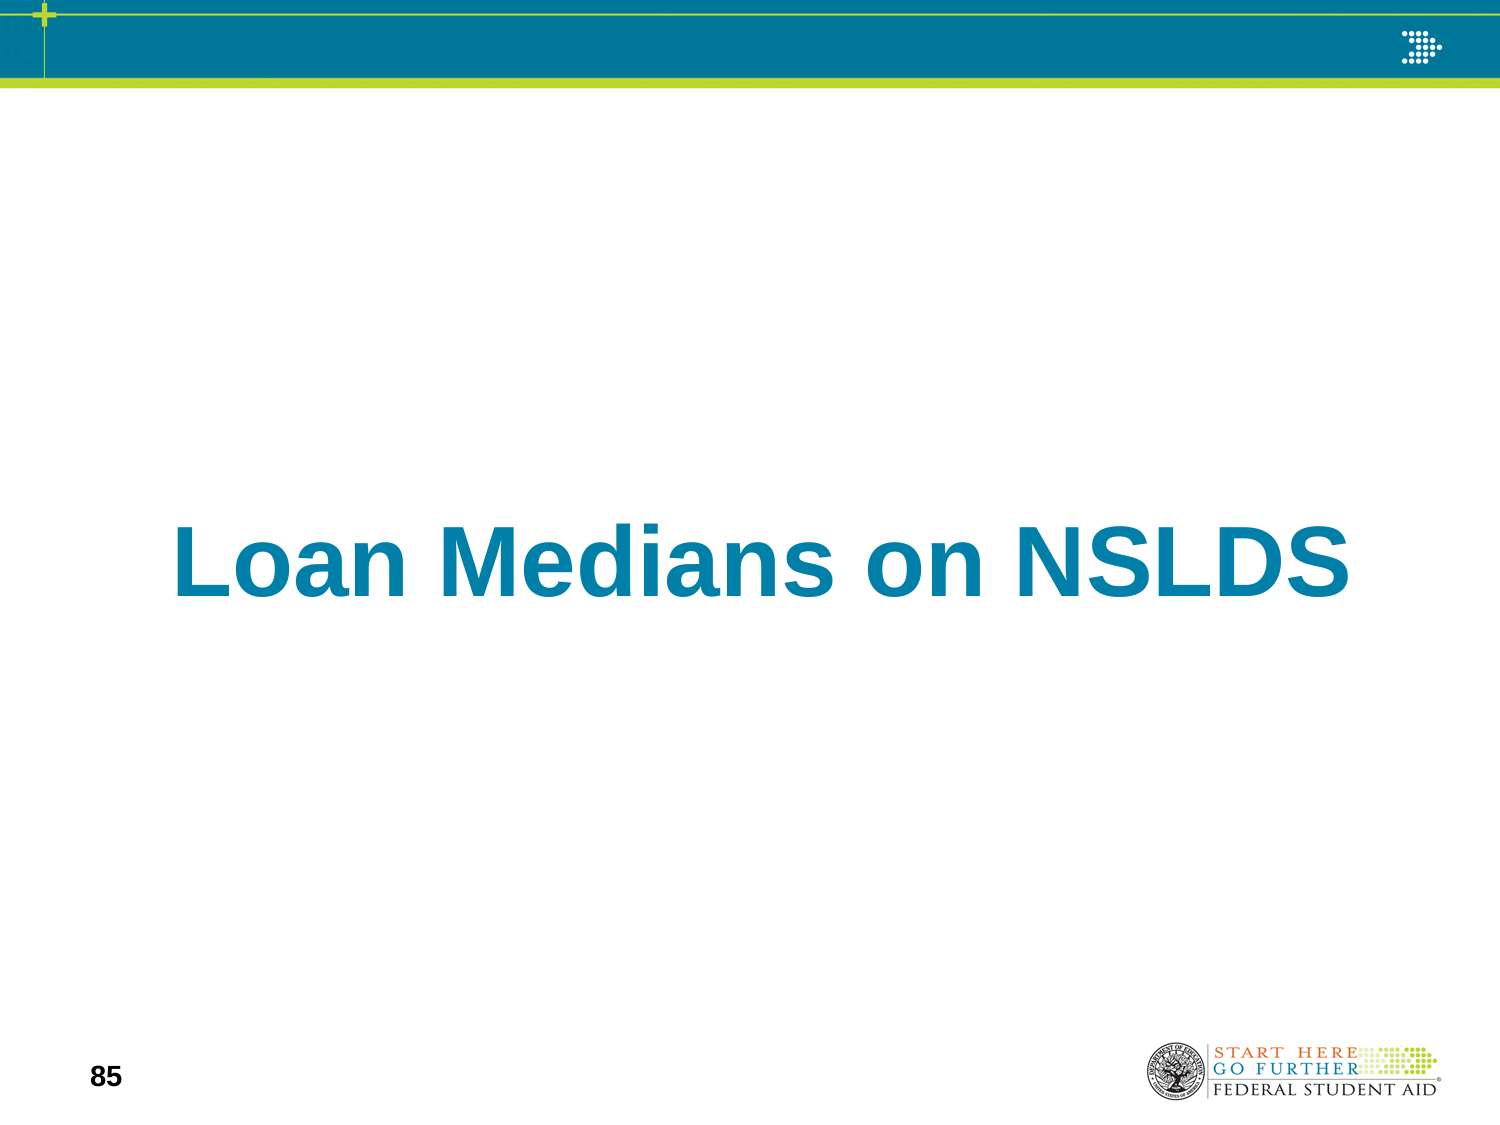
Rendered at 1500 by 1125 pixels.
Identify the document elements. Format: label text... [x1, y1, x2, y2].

picture [0, 3, 1500, 26]
picture [0, 78, 1500, 1125]
slide_number 85 [74, 1049, 388, 1125]
title Loan Medians on NSLDS [87, 462, 1438, 651]
picture [1424, 32, 1428, 42]
